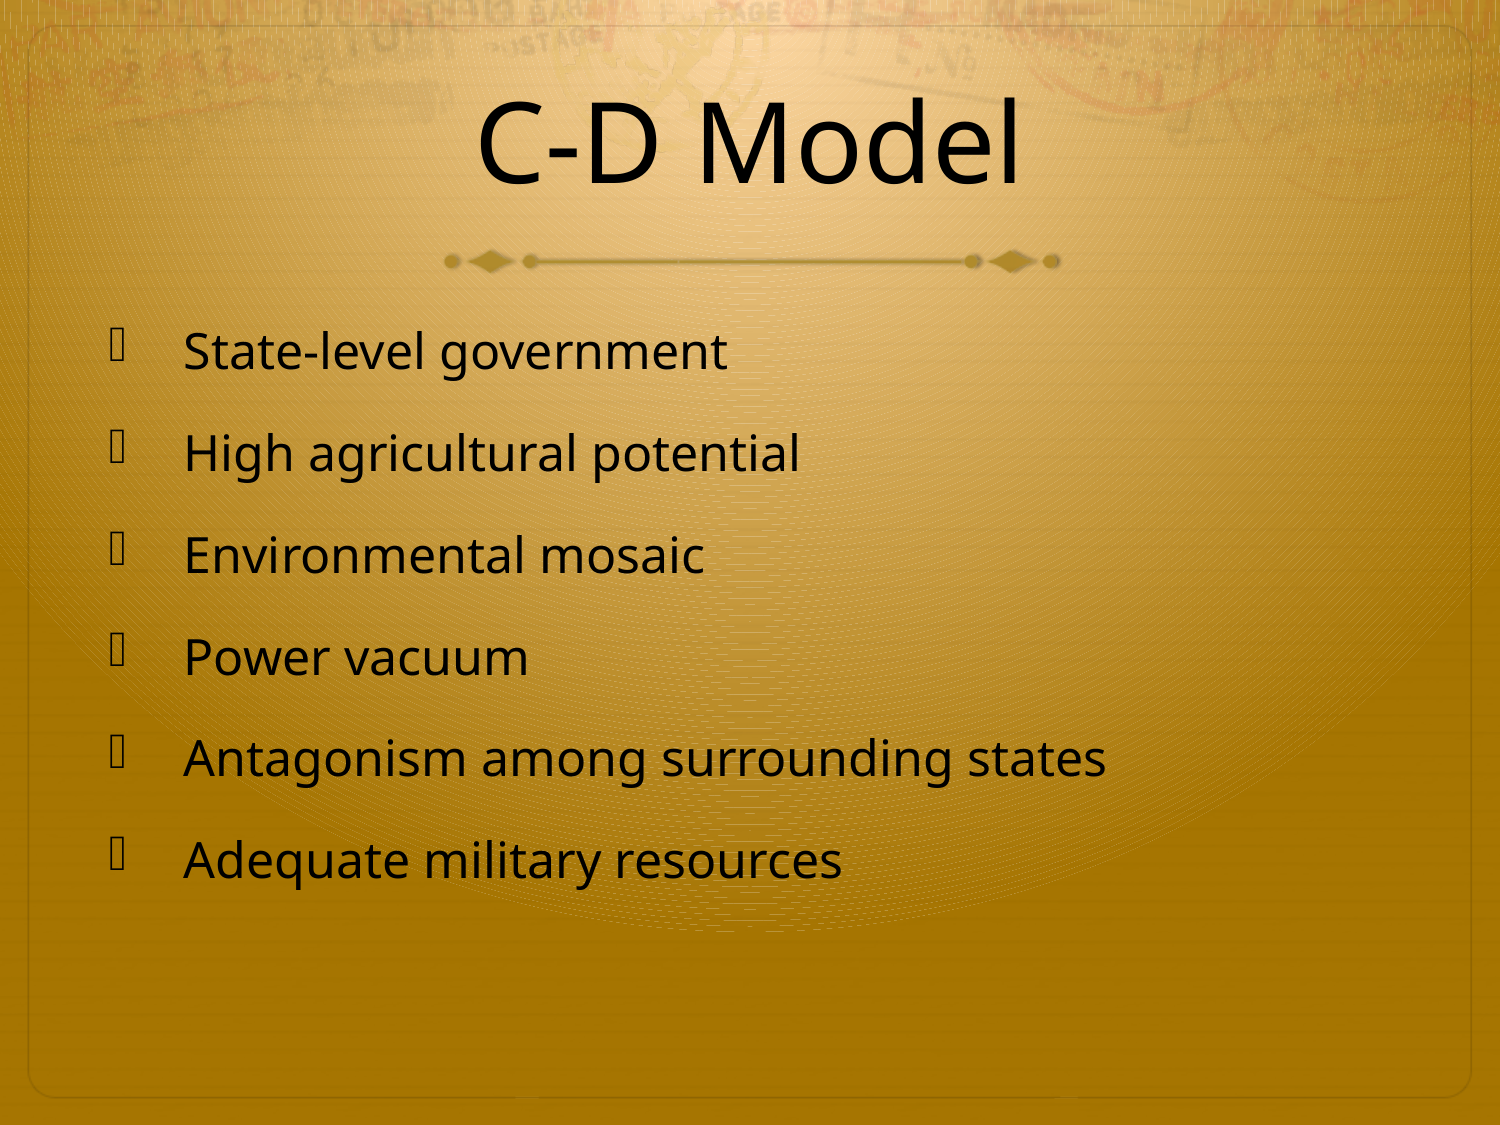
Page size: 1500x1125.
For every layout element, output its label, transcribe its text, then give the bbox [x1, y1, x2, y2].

list State-level government High agricultural potential Environmental mosaic Power vacuum Antagonism among surrounding states Adequate military resources [93, 312, 1407, 988]
picture [0, 0, 1500, 1125]
title C-D Model [93, 45, 1407, 233]
